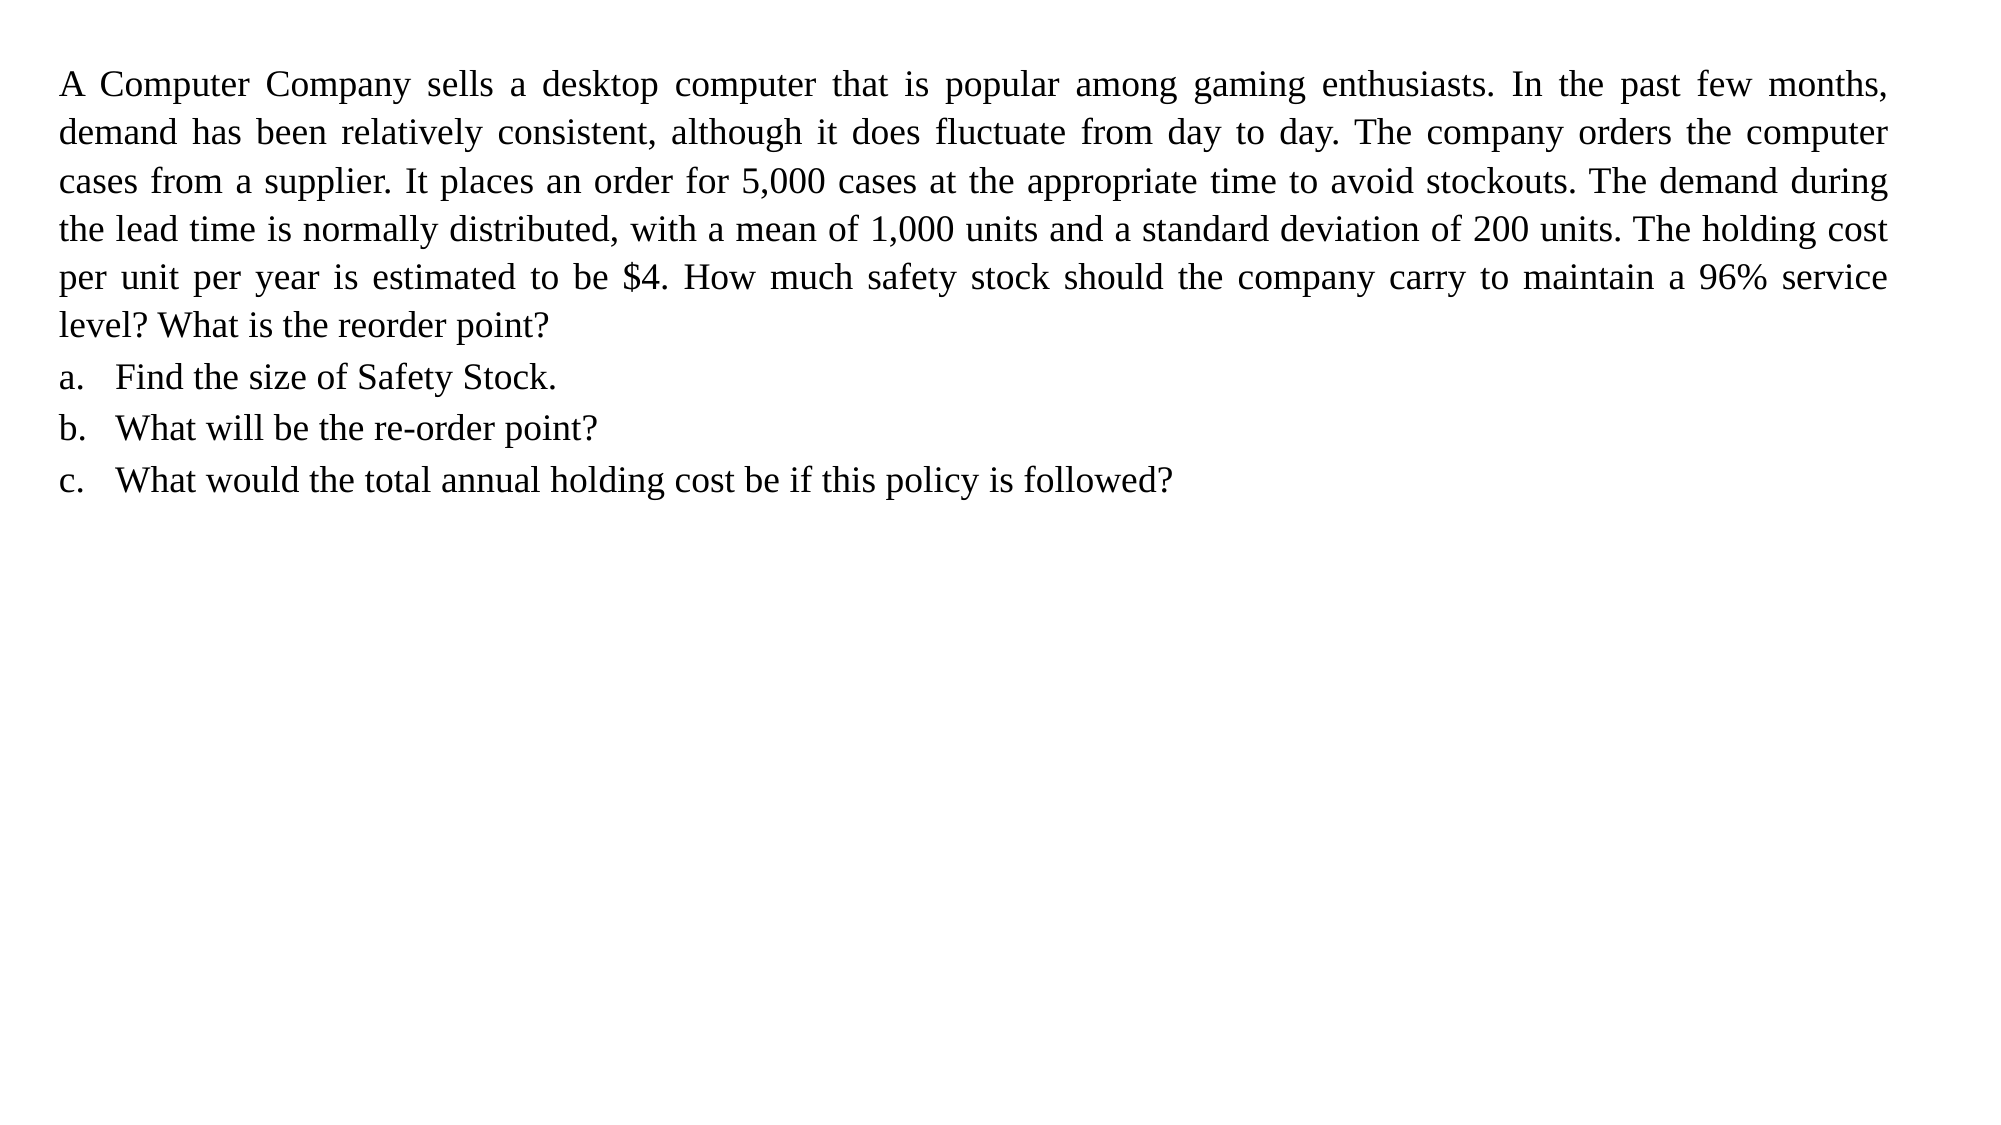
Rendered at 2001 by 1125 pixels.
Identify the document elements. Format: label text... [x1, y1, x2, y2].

text_box A Computer Company sells a desktop computer that is popular among gaming enthusiasts. In the past few months, demand has been relatively consistent, although it does fluctuate from day to day. The company orders the computer cases from a supplier. It places an order for 5,000 cases at the appropriate time to avoid stockouts. The demand during the lead time is normally distributed, with a mean of 1,000 units and a standard deviation of 200 units. The holding cost per unit per year is estimated to be $4. How much safety stock should the company carry to maintain a 96% service level? What is the reorder point? Find the size of Safety Stock. What will be the re-order point? What would the total annual holding cost be if this policy is followed? [44, 48, 1906, 508]
